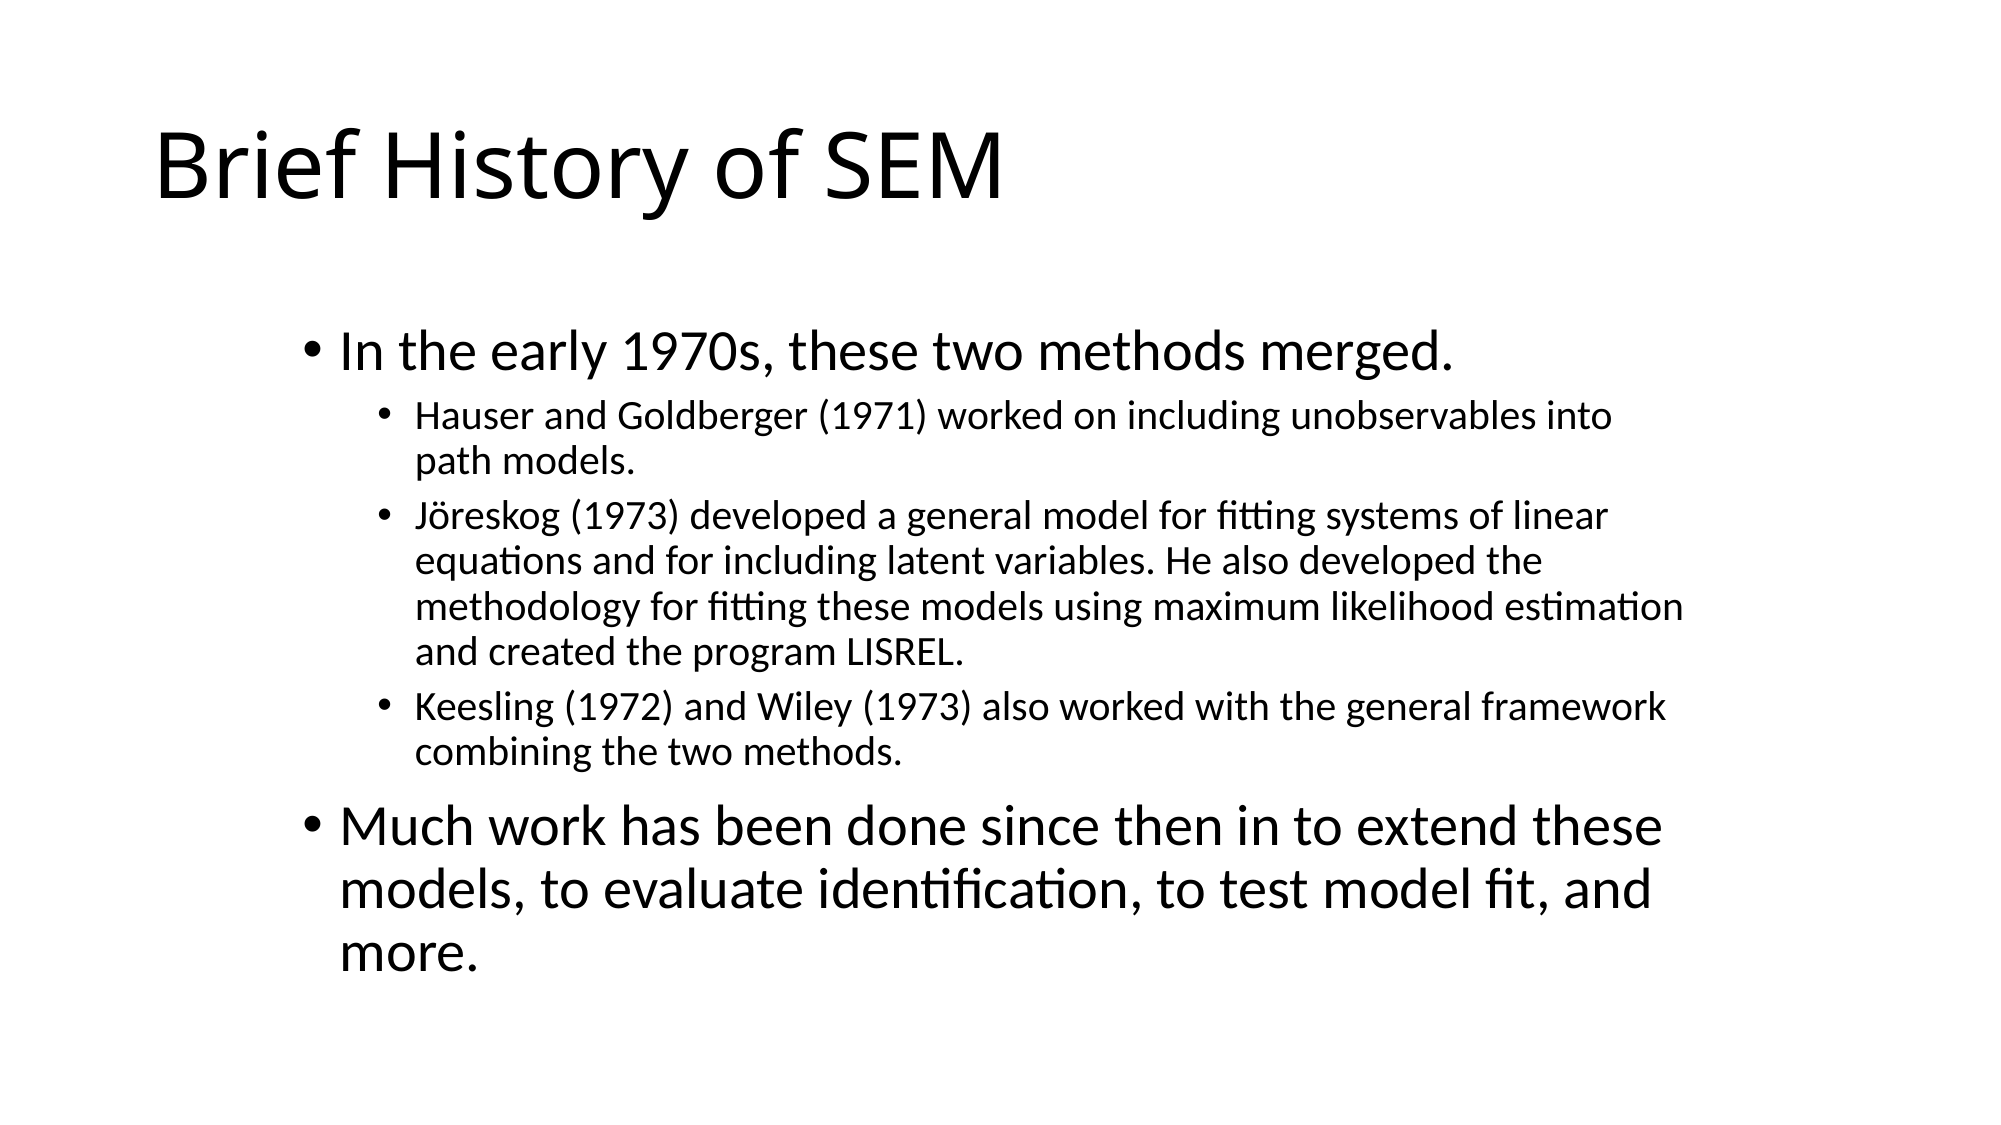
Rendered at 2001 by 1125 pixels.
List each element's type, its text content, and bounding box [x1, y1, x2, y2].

title Brief History of SEM [137, 59, 1863, 278]
list In the early 1970s, these two methods merged. Hauser and Goldberger (1971) worked on including unobservables into path models. Jöreskog (1973) developed a general model for fitting systems of linear equations and for including latent variables. He also developed the methodology for fitting these models using maximum likelihood estimation and created the program LISREL. Keesling (1972) and Wiley (1973) also worked with the general framework combining the two methods. Much work has been done since then in to extend these models, to evaluate identification, to test model fit, and more. [287, 312, 1713, 1063]
